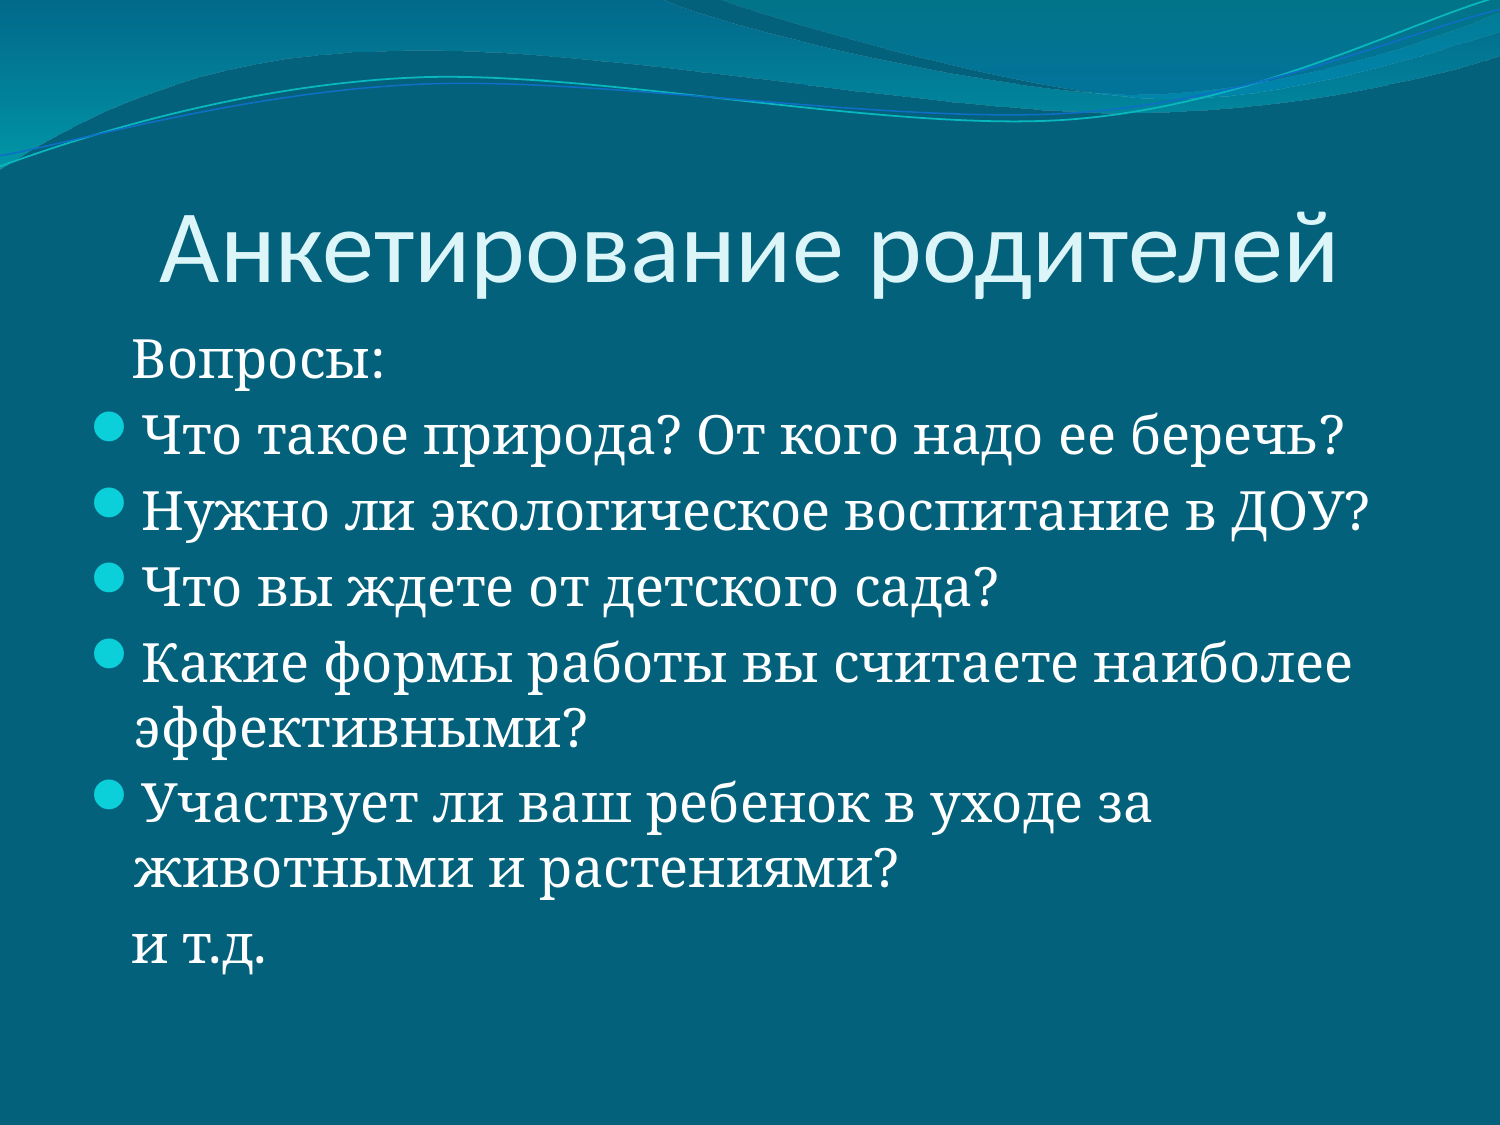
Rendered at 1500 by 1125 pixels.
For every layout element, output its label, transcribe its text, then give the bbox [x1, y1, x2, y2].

title Анкетирование родителей [75, 115, 1425, 303]
list Вопросы: Что такое природа? От кого надо ее беречь? Нужно ли экологическое воспитание в ДОУ? Что вы ждете от детского сада? Какие формы работы вы считаете наиболее эффективными? Участвует ли ваш ребенок в уходе за животными и растениями? и т.д. [75, 317, 1425, 1038]
